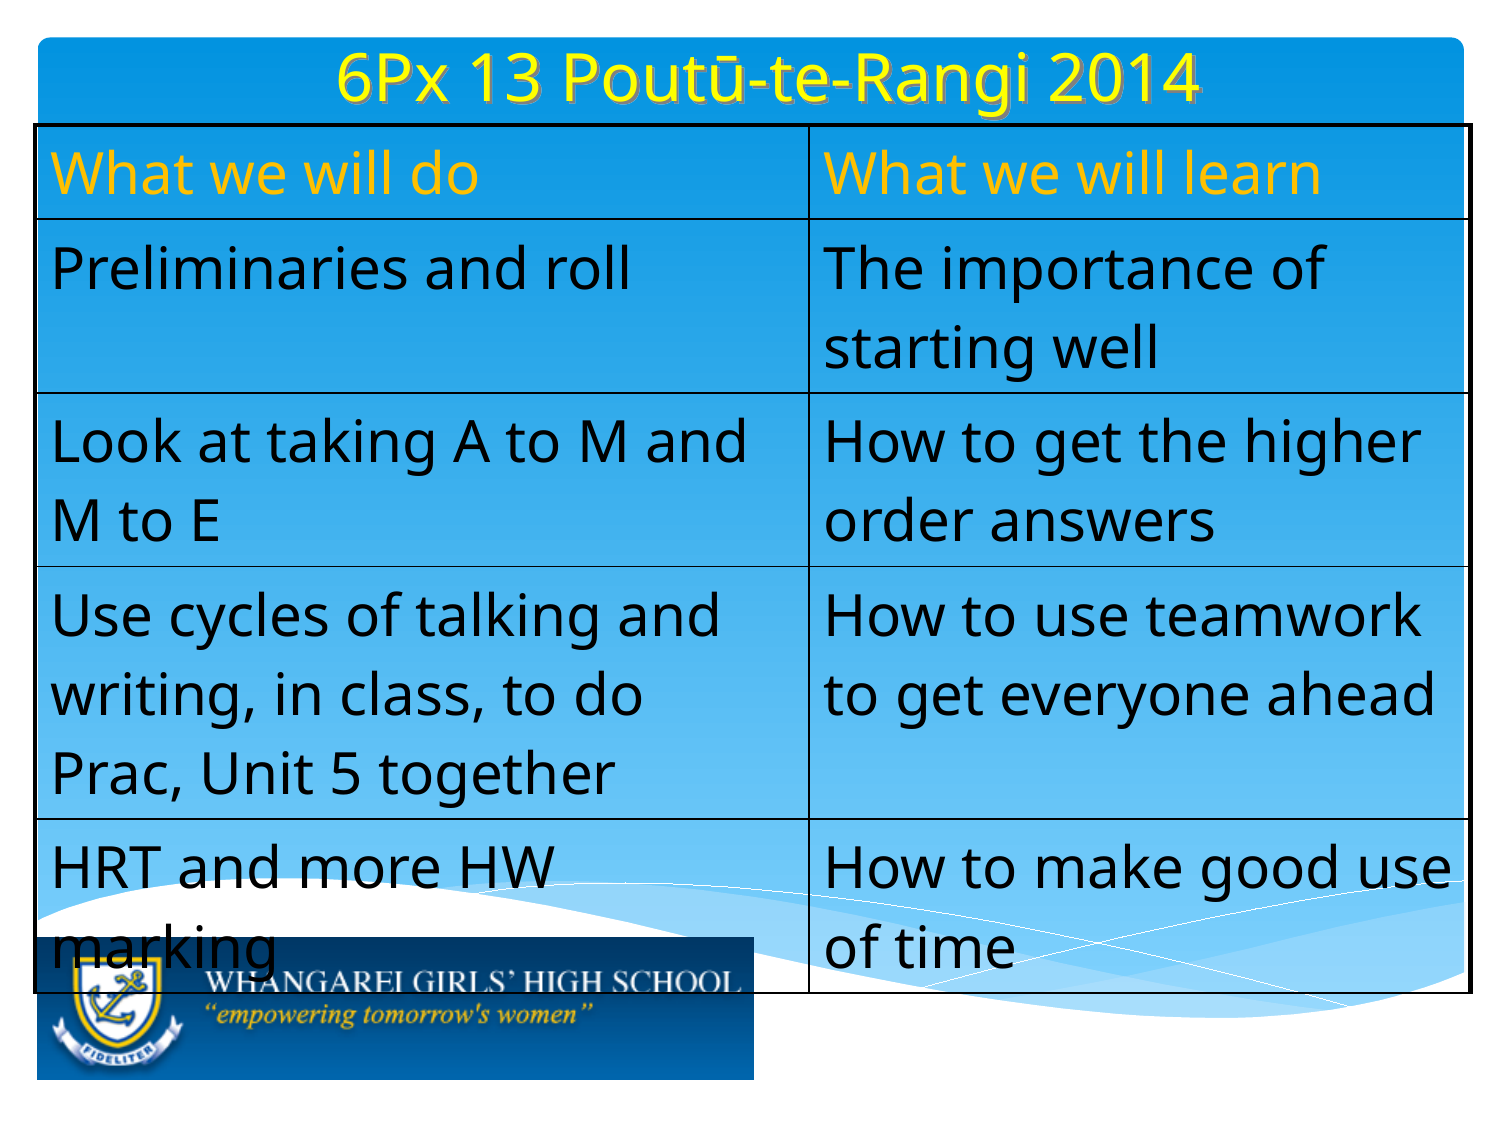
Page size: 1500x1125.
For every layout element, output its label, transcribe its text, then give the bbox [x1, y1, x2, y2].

table_cell How to use teamwork to get everyone ahead [810, 567, 1468, 818]
text_box 6Px 13 Poutū-te-Rangi 2014 [162, 24, 1375, 123]
table_header What we will do [37, 127, 808, 218]
table_cell Use cycles of talking and writing, in class, to do Prac, Unit 5 together [37, 567, 808, 818]
table_cell Look at taking A to M and M to E [37, 394, 808, 566]
table_header What we will learn [810, 127, 1468, 218]
table_cell HRT and more HW marking [37, 820, 808, 992]
table_cell How to make good use of time [810, 820, 1468, 992]
picture [37, 937, 754, 1080]
table_cell How to get the higher order answers [810, 394, 1468, 566]
table_cell The importance of starting well [810, 220, 1468, 392]
table_cell Preliminaries and roll [37, 220, 808, 392]
